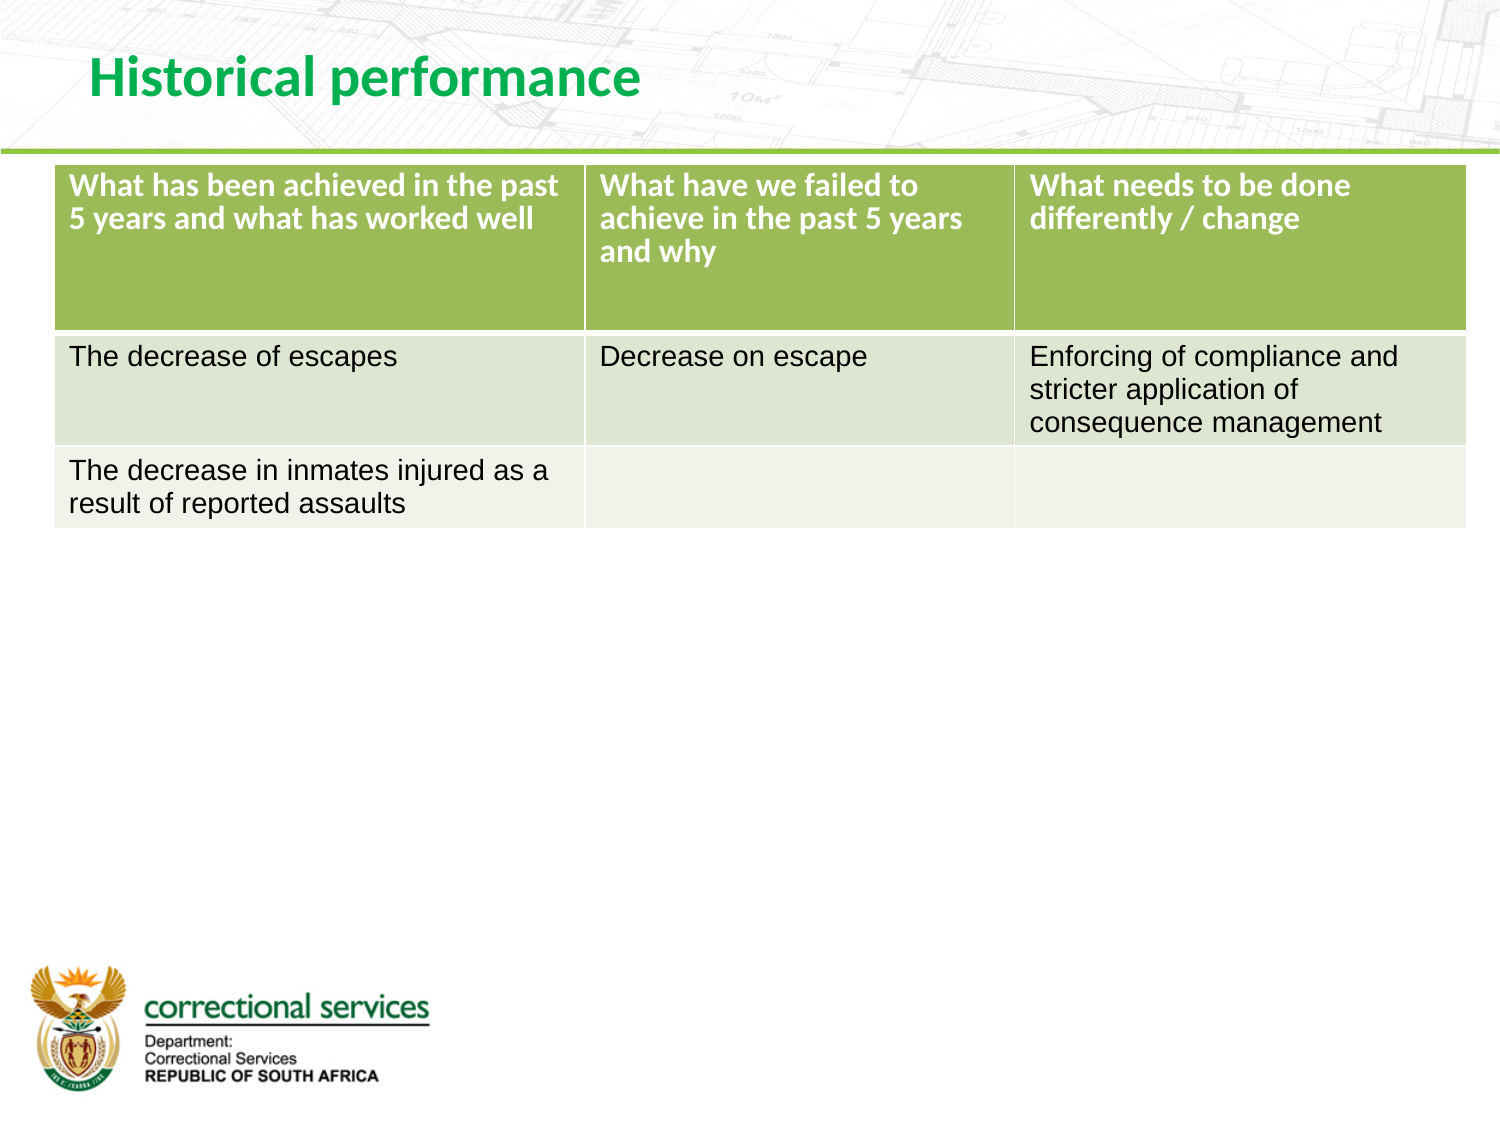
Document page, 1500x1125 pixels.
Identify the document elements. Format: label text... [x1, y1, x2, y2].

table_cell The decrease of escapes [55, 336, 584, 445]
picture [0, 936, 481, 1125]
picture [0, 0, 1500, 154]
text_box Historical performance [74, 30, 1425, 116]
table_header What has been achieved in the past 5 years and what has worked well [55, 165, 584, 330]
table_header What have we failed to achieve in the past 5 years and why [586, 165, 1014, 330]
table_cell Decrease on escape [586, 336, 1014, 445]
table_cell The decrease in inmates injured as a result of reported assaults [55, 447, 584, 528]
table_cell [1015, 447, 1466, 528]
table_cell [586, 447, 1014, 528]
table_header What needs to be done differently / change [1015, 165, 1466, 330]
table_cell Enforcing of compliance and stricter application of consequence management [1015, 336, 1466, 445]
